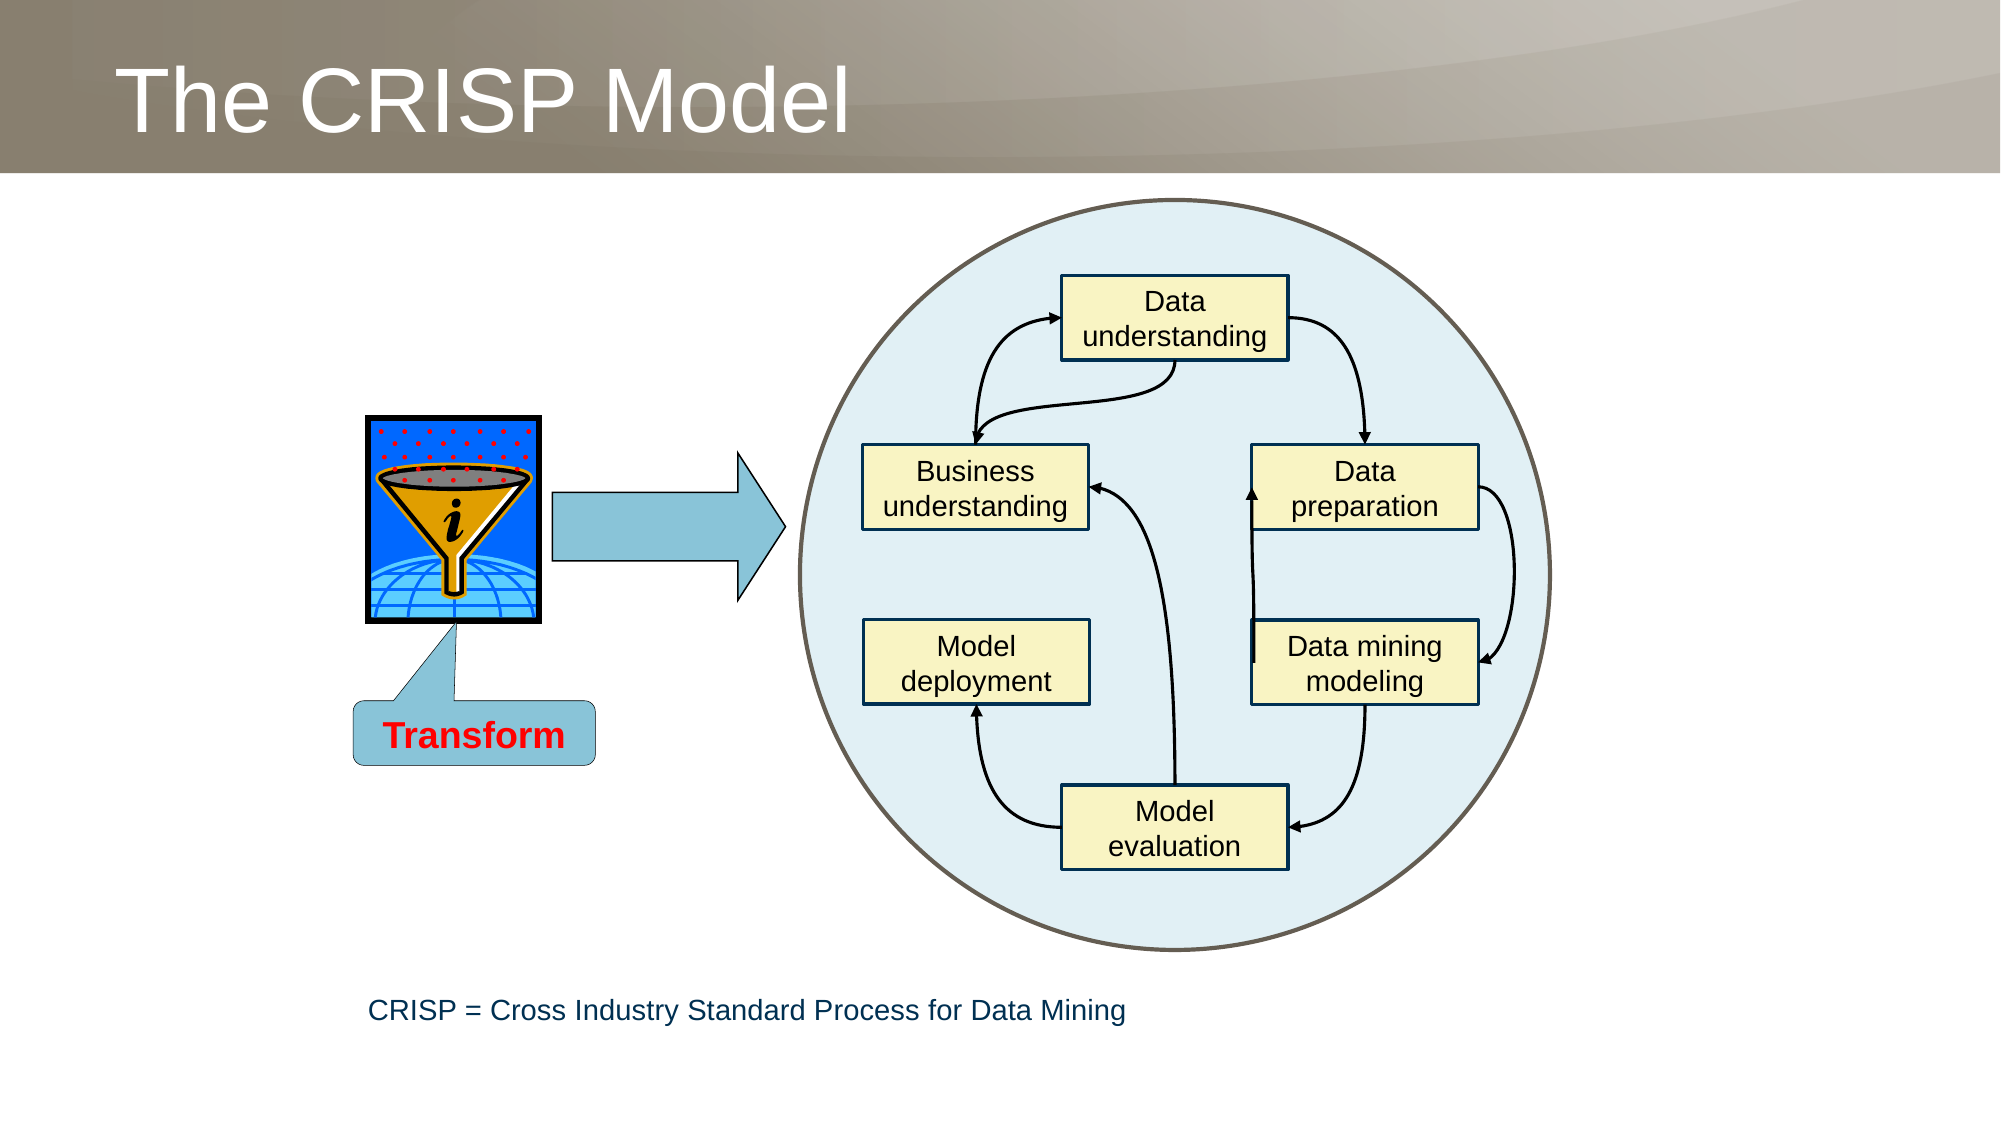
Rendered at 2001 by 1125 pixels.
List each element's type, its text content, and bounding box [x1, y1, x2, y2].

text_box Transform [353, 633, 596, 766]
text_box CRISP = Cross Industry Standard Process for Data Mining [353, 983, 1479, 1034]
title The CRISP Model [99, 30, 1901, 162]
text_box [799, 199, 1551, 951]
picture [0, 0, 2001, 1125]
text_box [552, 452, 786, 601]
